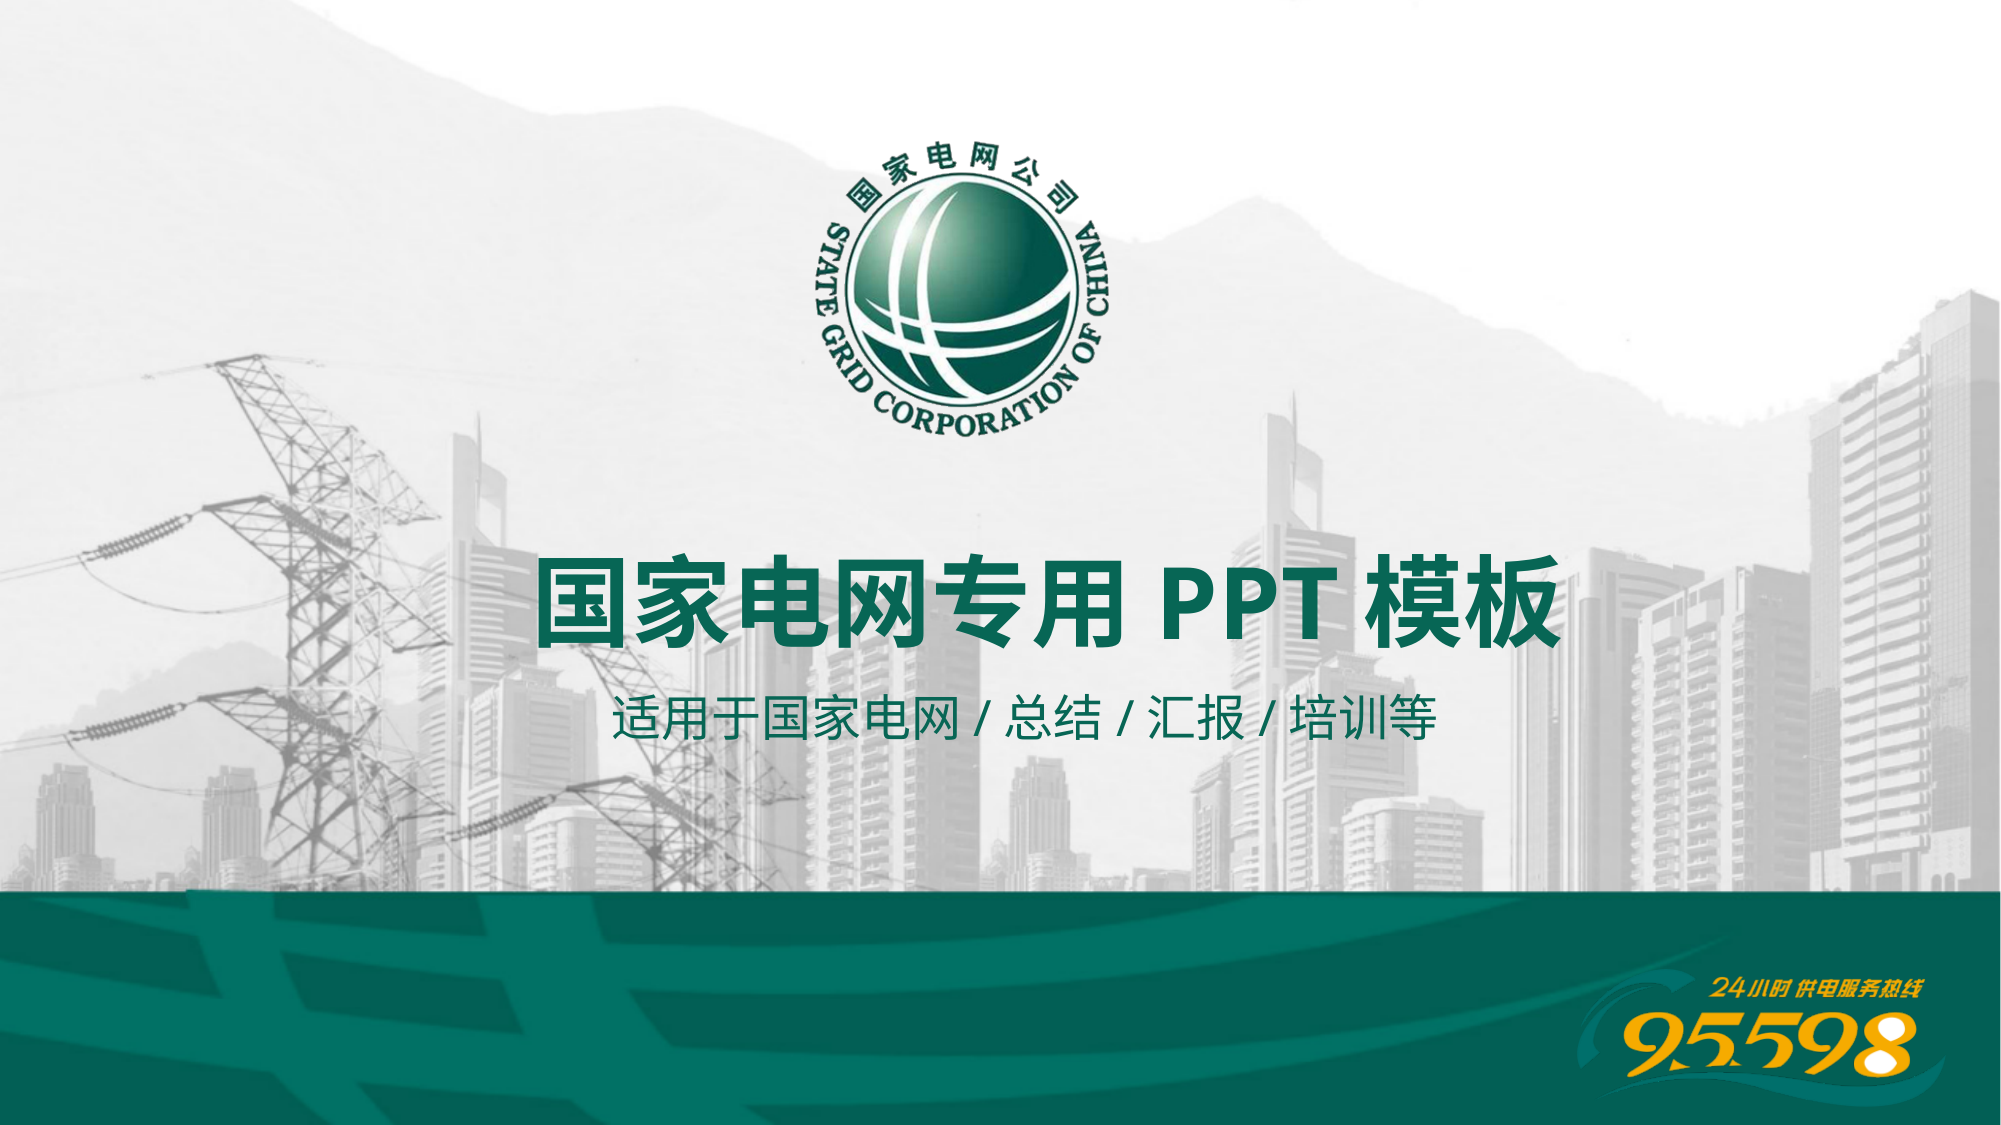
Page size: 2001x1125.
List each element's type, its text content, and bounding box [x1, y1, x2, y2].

text_box 适用于国家电网/总结/汇报/培训等 [473, 674, 1577, 758]
picture [0, 0, 2001, 1125]
text_box 国家电网专用PPT模板 [517, 531, 1632, 667]
